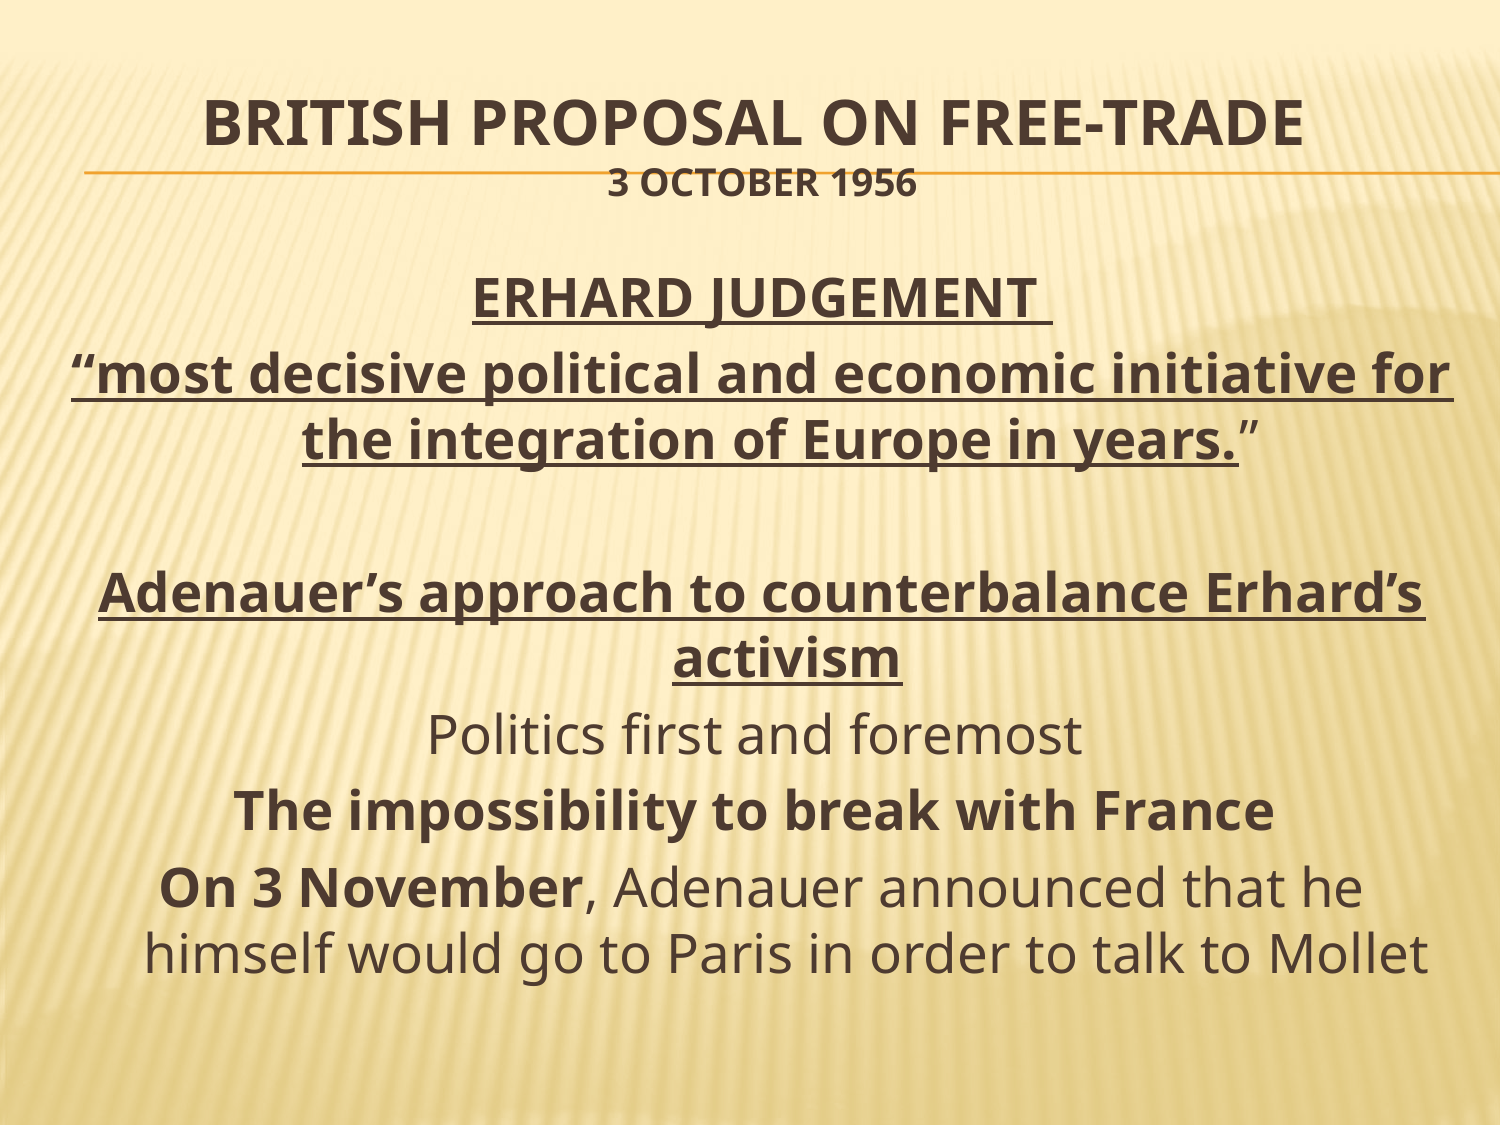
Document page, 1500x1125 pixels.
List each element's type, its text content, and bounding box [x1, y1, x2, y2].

title BRITISH PROPOSAL ON FREE-TRADE 3 october 1956 [50, 75, 1475, 213]
list ERHARD JUDGEMENT “most decisive political and economic initiative for the integration of Europe in years.” Adenauer’s approach to counterbalance Erhard’s activism Politics first and foremost The impossibility to break with France On 3 November, Adenauer announced that he himself would go to Paris in order to talk to Mollet [50, 254, 1475, 998]
